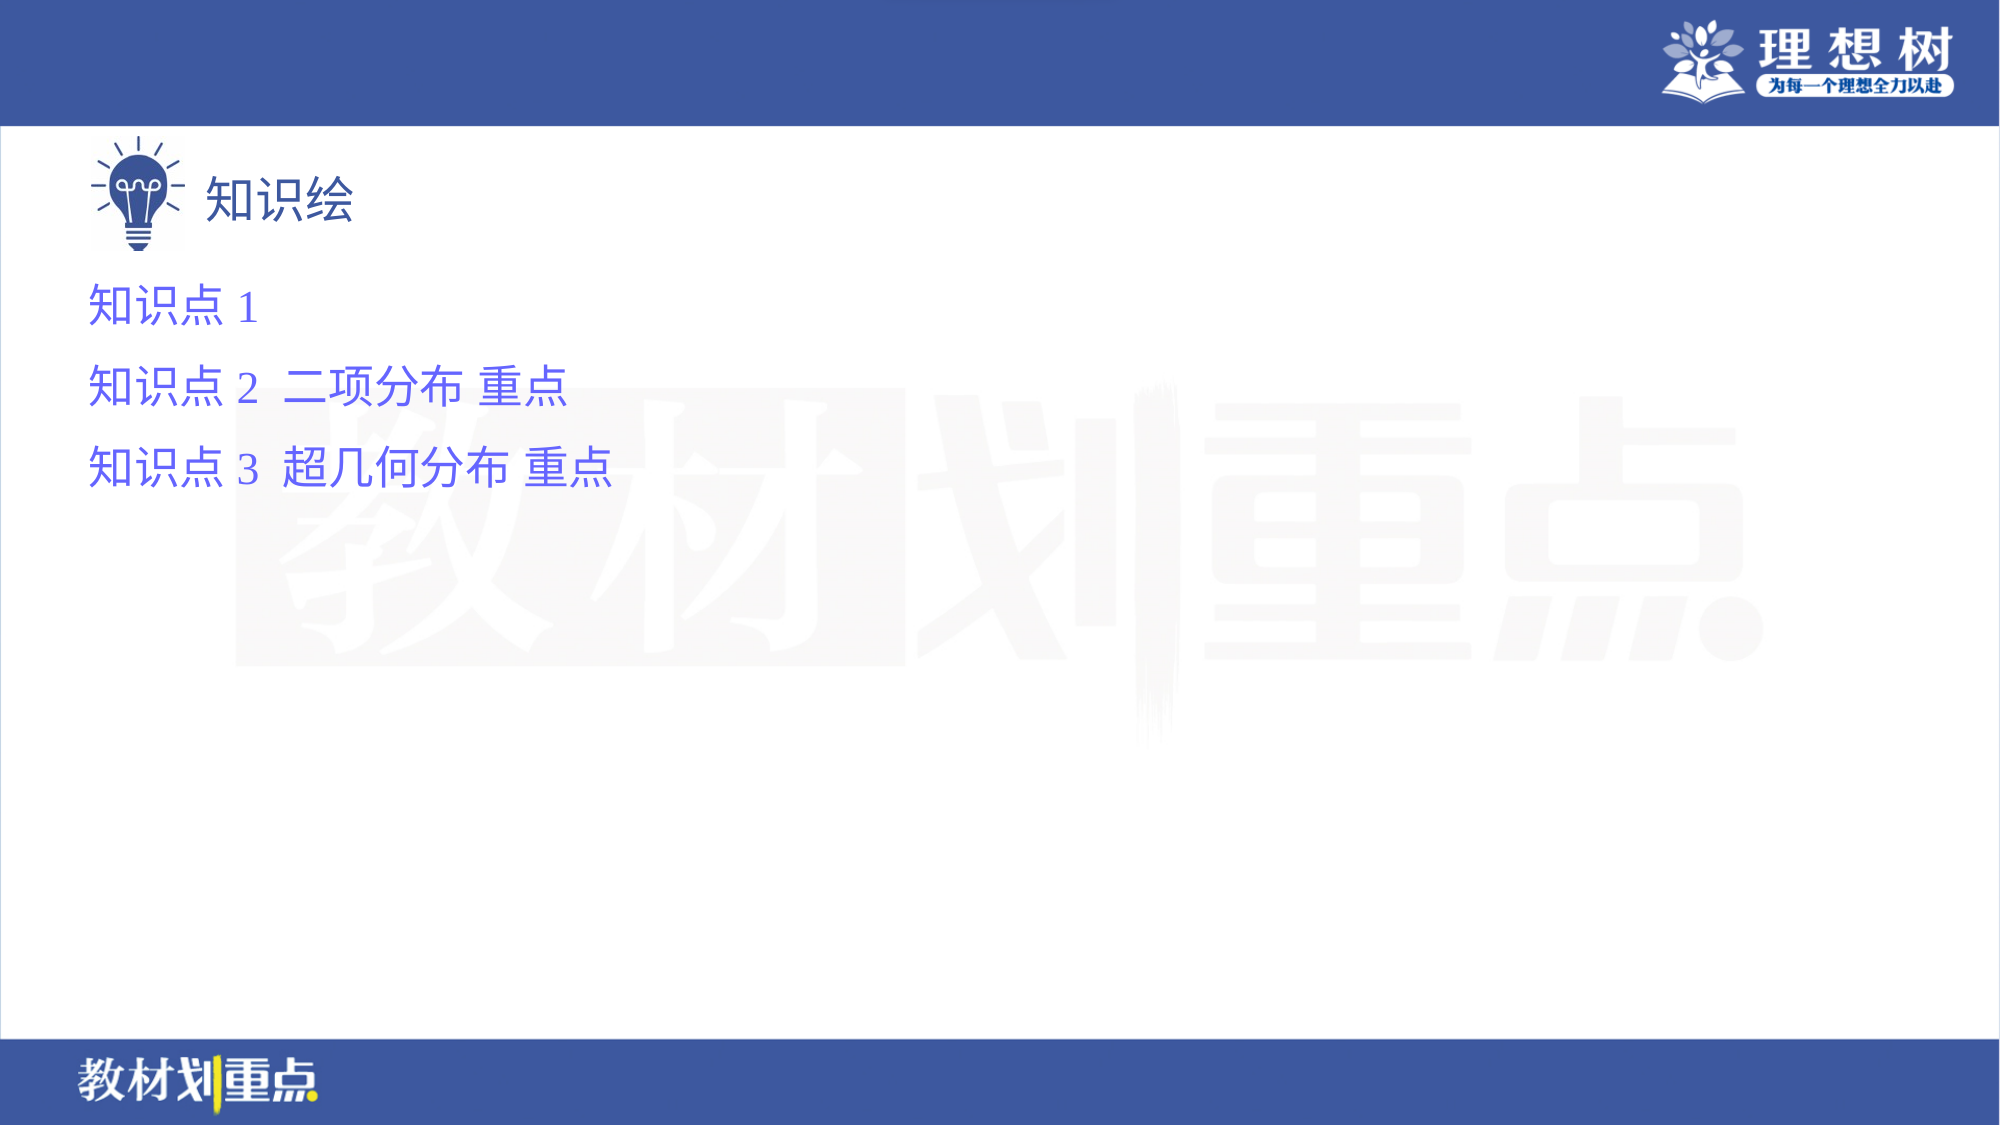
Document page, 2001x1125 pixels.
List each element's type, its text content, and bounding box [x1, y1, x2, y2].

picture [0, 0, 2000, 1125]
text_box 知识绘 [205, 155, 501, 242]
text_box 知识点2 二项分布 重点 [88, 331, 1911, 412]
text_box 知识点3 超几何分布 重点 [88, 412, 1911, 552]
